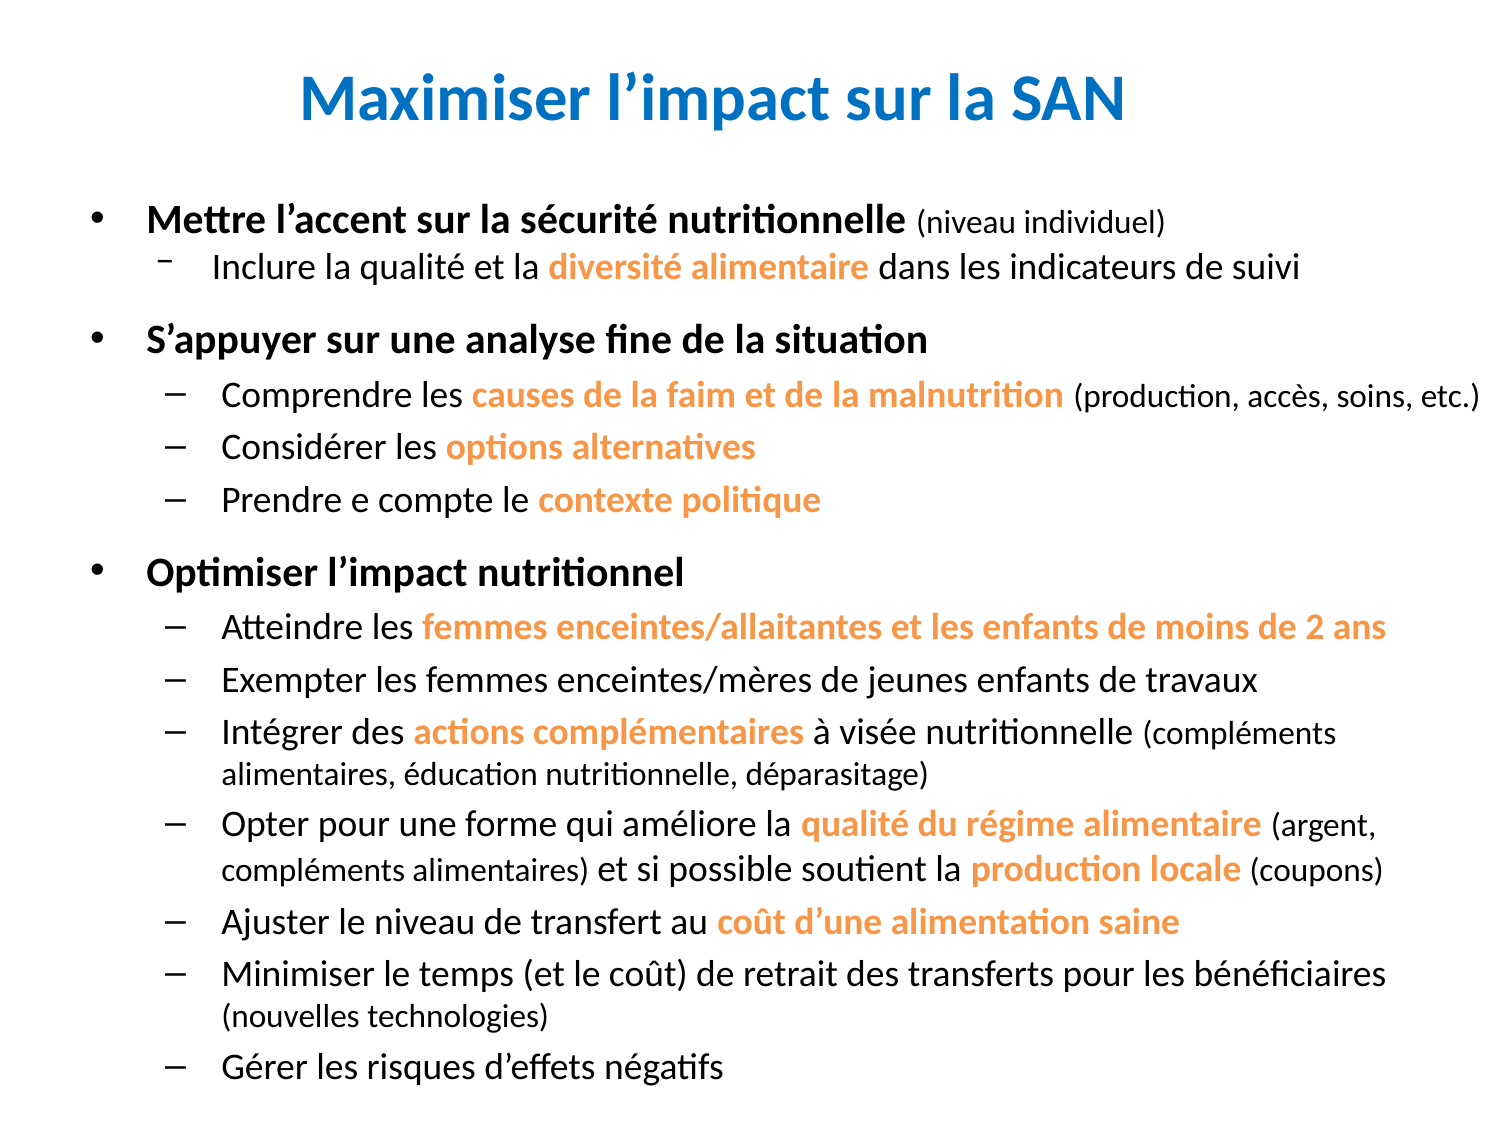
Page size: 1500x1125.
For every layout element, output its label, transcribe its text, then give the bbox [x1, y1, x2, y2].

text_box Maximiser l’impact sur la SAN [0, 0, 1427, 188]
list Mettre l’accent sur la sécurité nutritionnelle (niveau individuel) Inclure la qualité et la diversité alimentaire dans les indicateurs de suivi S’appuyer sur une analyse fine de la situation Comprendre les causes de la faim et de la malnutrition (production, accès, soins, etc.) Considérer les options alternatives Prendre e compte le contexte politique Optimiser l’impact nutritionnel Atteindre les femmes enceintes/allaitantes et les enfants de moins de 2 ans Exempter les femmes enceintes/mères de jeunes enfants de travaux Intégrer des actions complémentaires à visée nutritionnelle (compléments alimentaires, éducation nutritionnelle, déparasitage) Opter pour une forme qui améliore la qualité du régime alimentaire (argent, compléments alimentaires) et si possible soutient la production locale (coupons) Ajuster le niveau de transfert au coût d’une alimentation saine Minimiser le temps (et le coût) de retrait des transferts pour les bénéficiaires (nouvelles technologies) Gérer les risques d’effets négatifs [74, 184, 1500, 1125]
